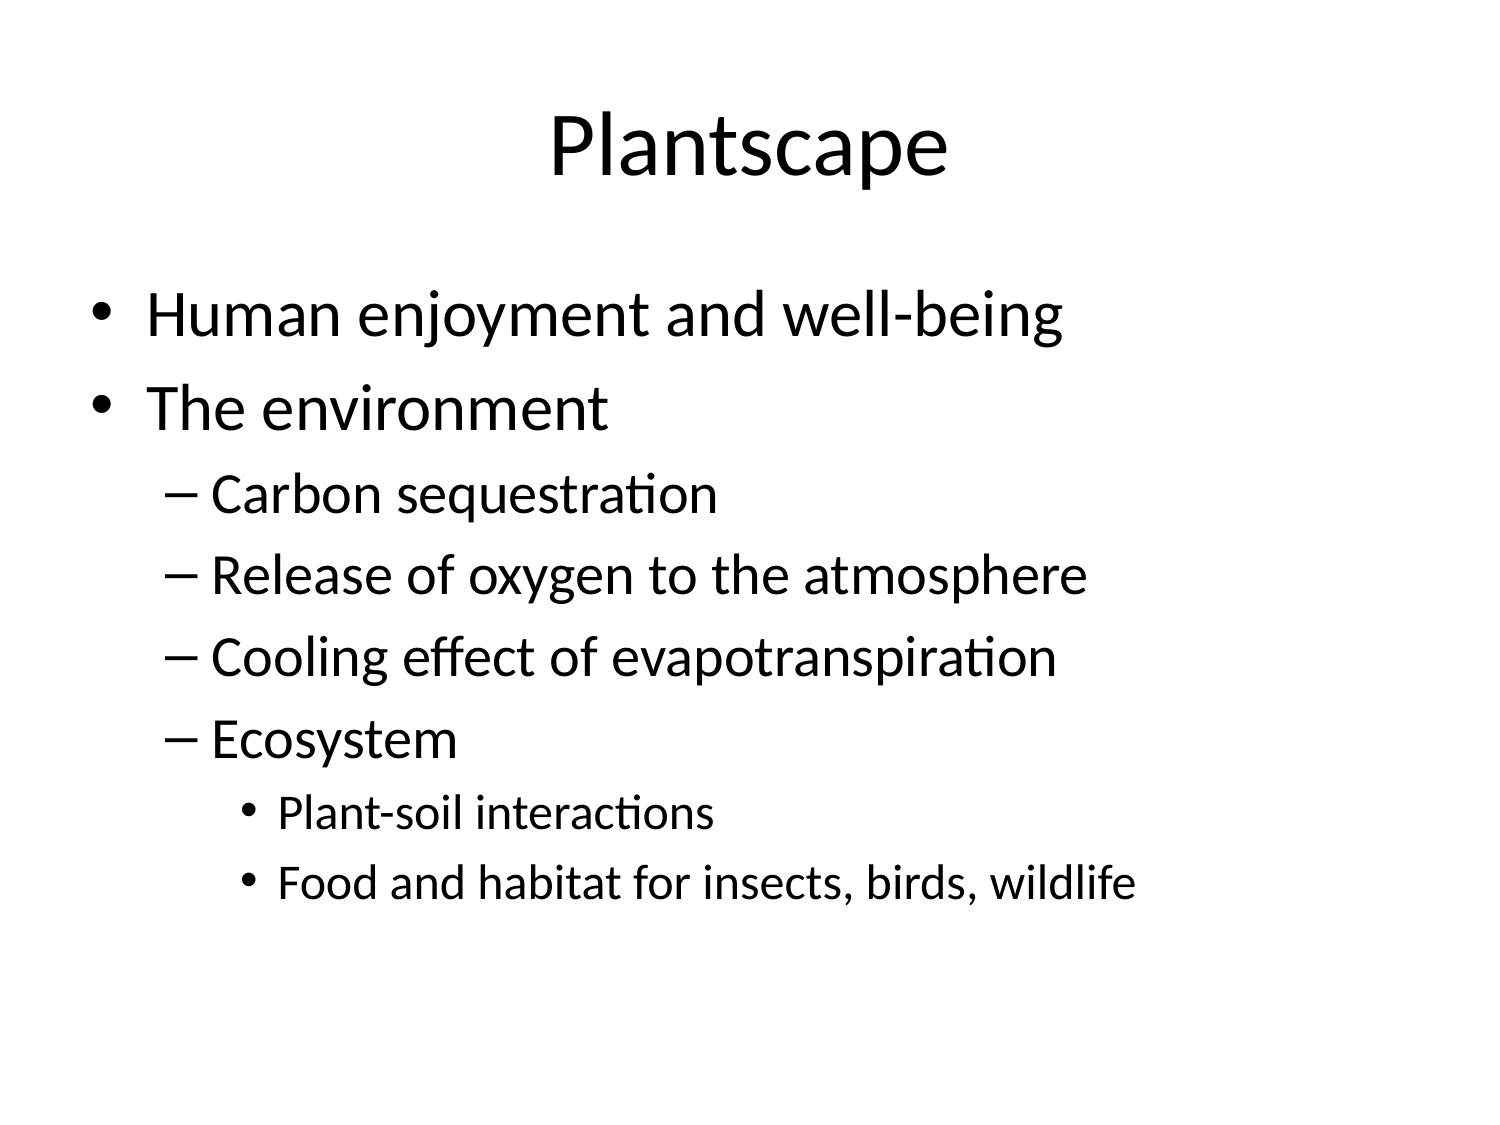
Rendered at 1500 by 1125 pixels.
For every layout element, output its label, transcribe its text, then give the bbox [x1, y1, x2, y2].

list Human enjoyment and well-being The environment Carbon sequestration Release of oxygen to the atmosphere Cooling effect of evapotranspiration Ecosystem Plant-soil interactions Food and habitat for insects, birds, wildlife [75, 262, 1425, 1005]
title Plantscape [75, 45, 1425, 233]
